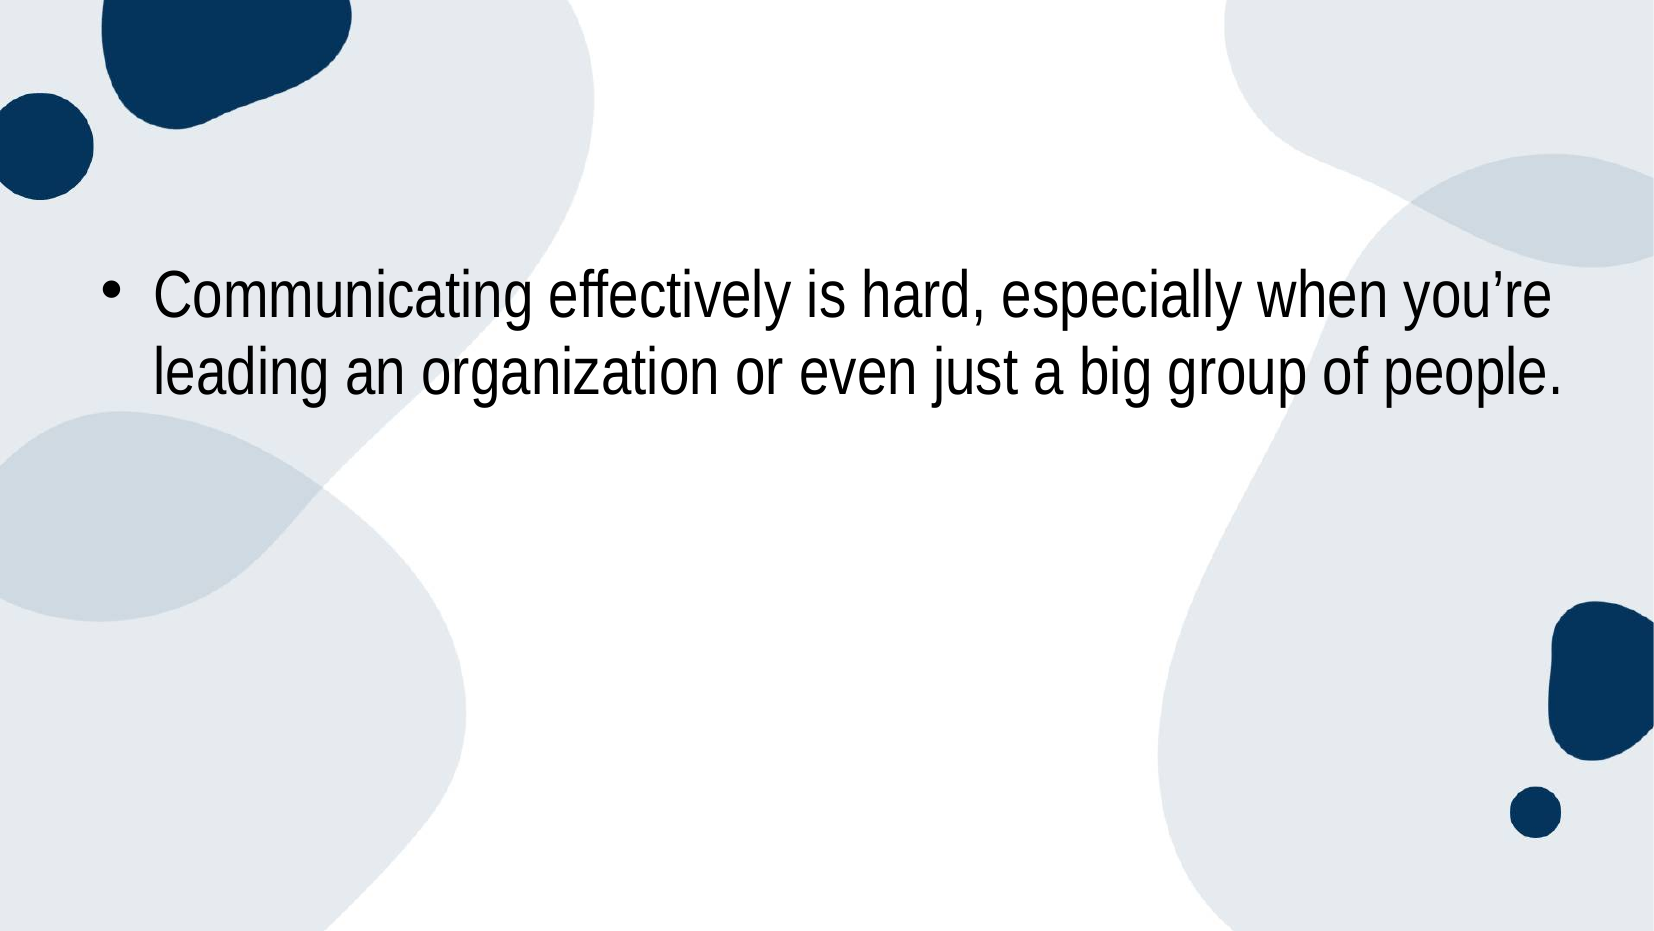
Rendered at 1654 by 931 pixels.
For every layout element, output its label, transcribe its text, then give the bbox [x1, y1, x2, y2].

list Communicating effectively is hard, especially when you’re leading an organization or even just a big group of people. [82, 254, 1571, 676]
picture [0, 0, 1654, 931]
